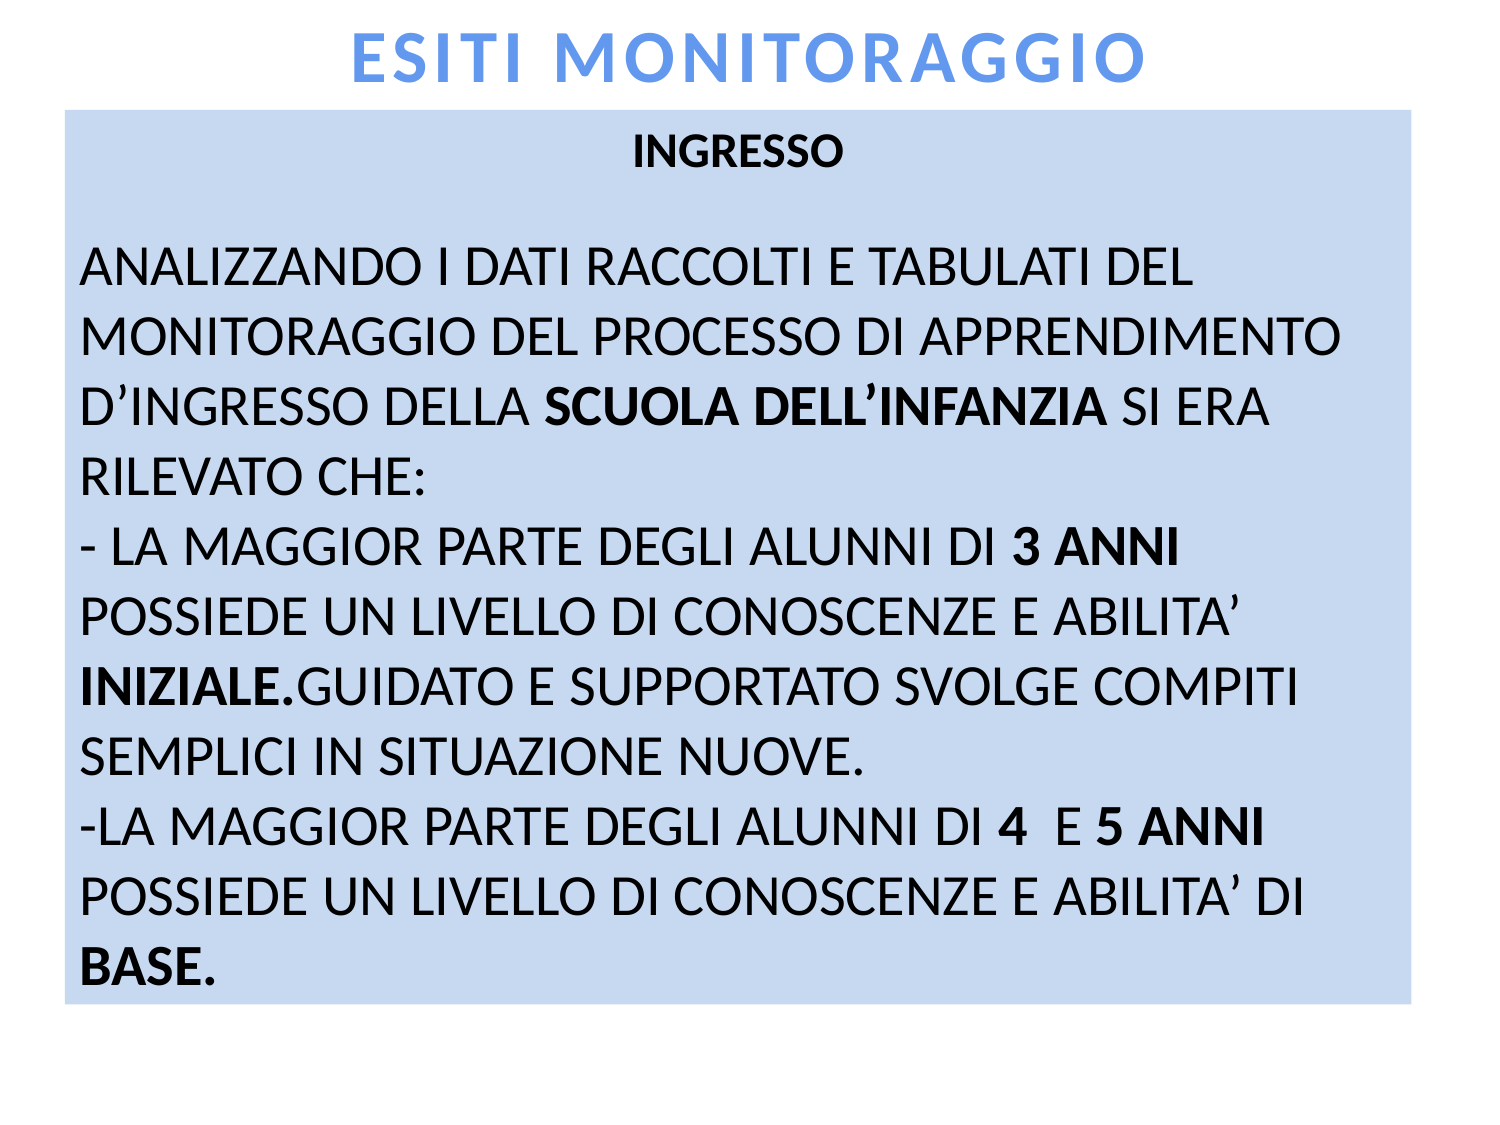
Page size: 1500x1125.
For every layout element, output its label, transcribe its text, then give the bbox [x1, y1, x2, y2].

text_box ESITI MONITORAGGIO [335, 0, 1162, 105]
text_box INGRESSO ANALIZZANDO I DATI RACCOLTI E TABULATI DEL MONITORAGGIO DEL PROCESSO DI APPRENDIMENTO D’INGRESSO DELLA SCUOLA DELL’INFANZIA SI ERA RILEVATO CHE: - LA MAGGIOR PARTE DEGLI ALUNNI DI 3 ANNI POSSIEDE UN LIVELLO DI CONOSCENZE E ABILITA’ INIZIALE.GUIDATO E SUPPORTATO SVOLGE COMPITI SEMPLICI IN SITUAZIONE NUOVE. -LA MAGGIOR PARTE DEGLI ALUNNI DI 4 E 5 ANNI POSSIEDE UN LIVELLO DI CONOSCENZE E ABILITA’ DI BASE. [64, 109, 1412, 1005]
